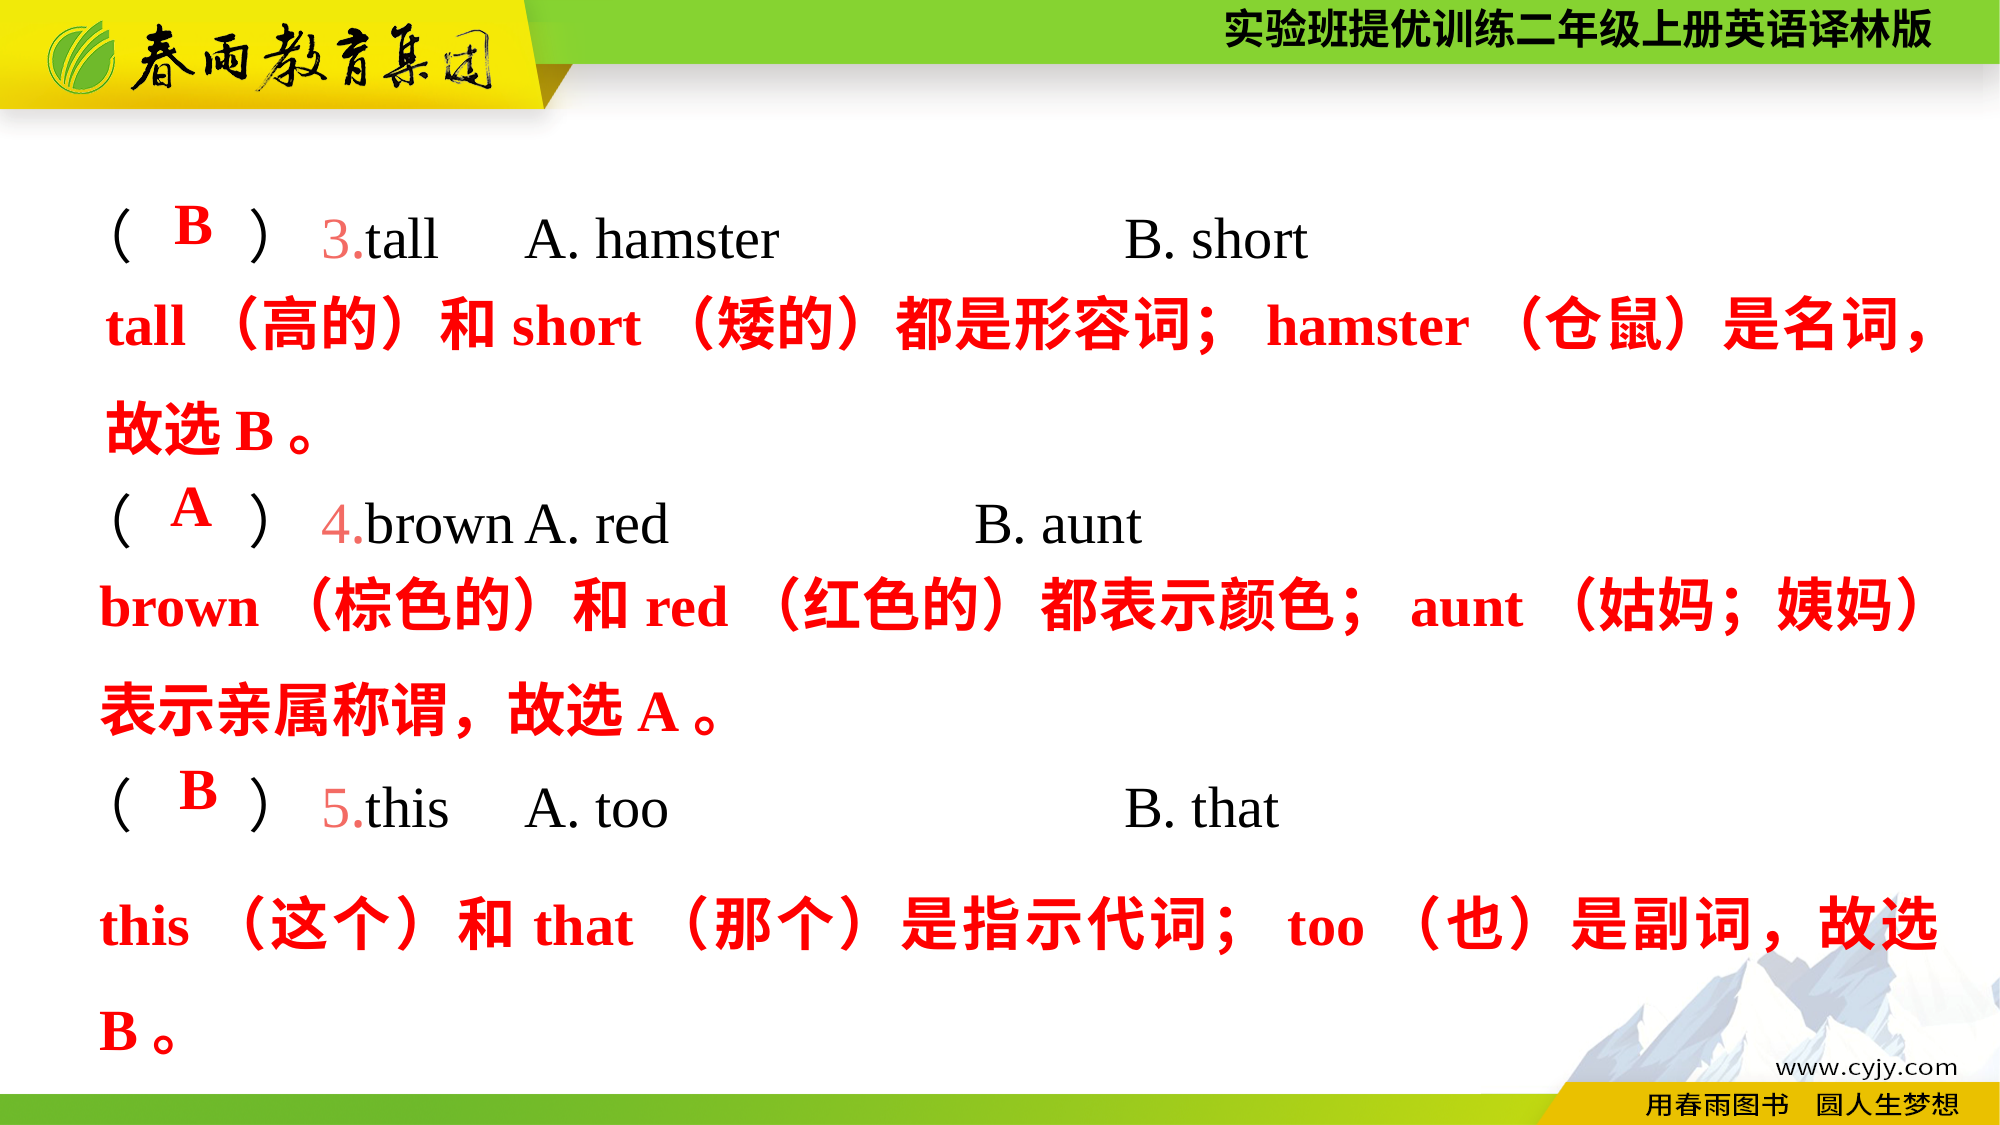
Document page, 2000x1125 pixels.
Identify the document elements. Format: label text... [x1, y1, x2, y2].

text_box B [164, 744, 234, 829]
text_box brown（棕色的）和red（红色的）都表示颜色；aunt（姑妈；姨妈）表示亲属称谓，故选A。 [84, 525, 1969, 751]
text_box A [155, 460, 239, 546]
list （ ）3.tall A. hamster B. short （ ）4.brown A. red B. aunt （ ）5.this A. too B. that [59, 157, 1944, 855]
text_box tall（高的）和short（矮的）都是形容词；hamster（仓鼠）是名词，故选B。 [90, 244, 1975, 470]
text_box this（这个）和that（那个）是指示代词；too（也）是副词，故选B。 [84, 844, 1969, 1070]
text_box B [145, 178, 229, 264]
picture [0, 0, 2000, 1125]
